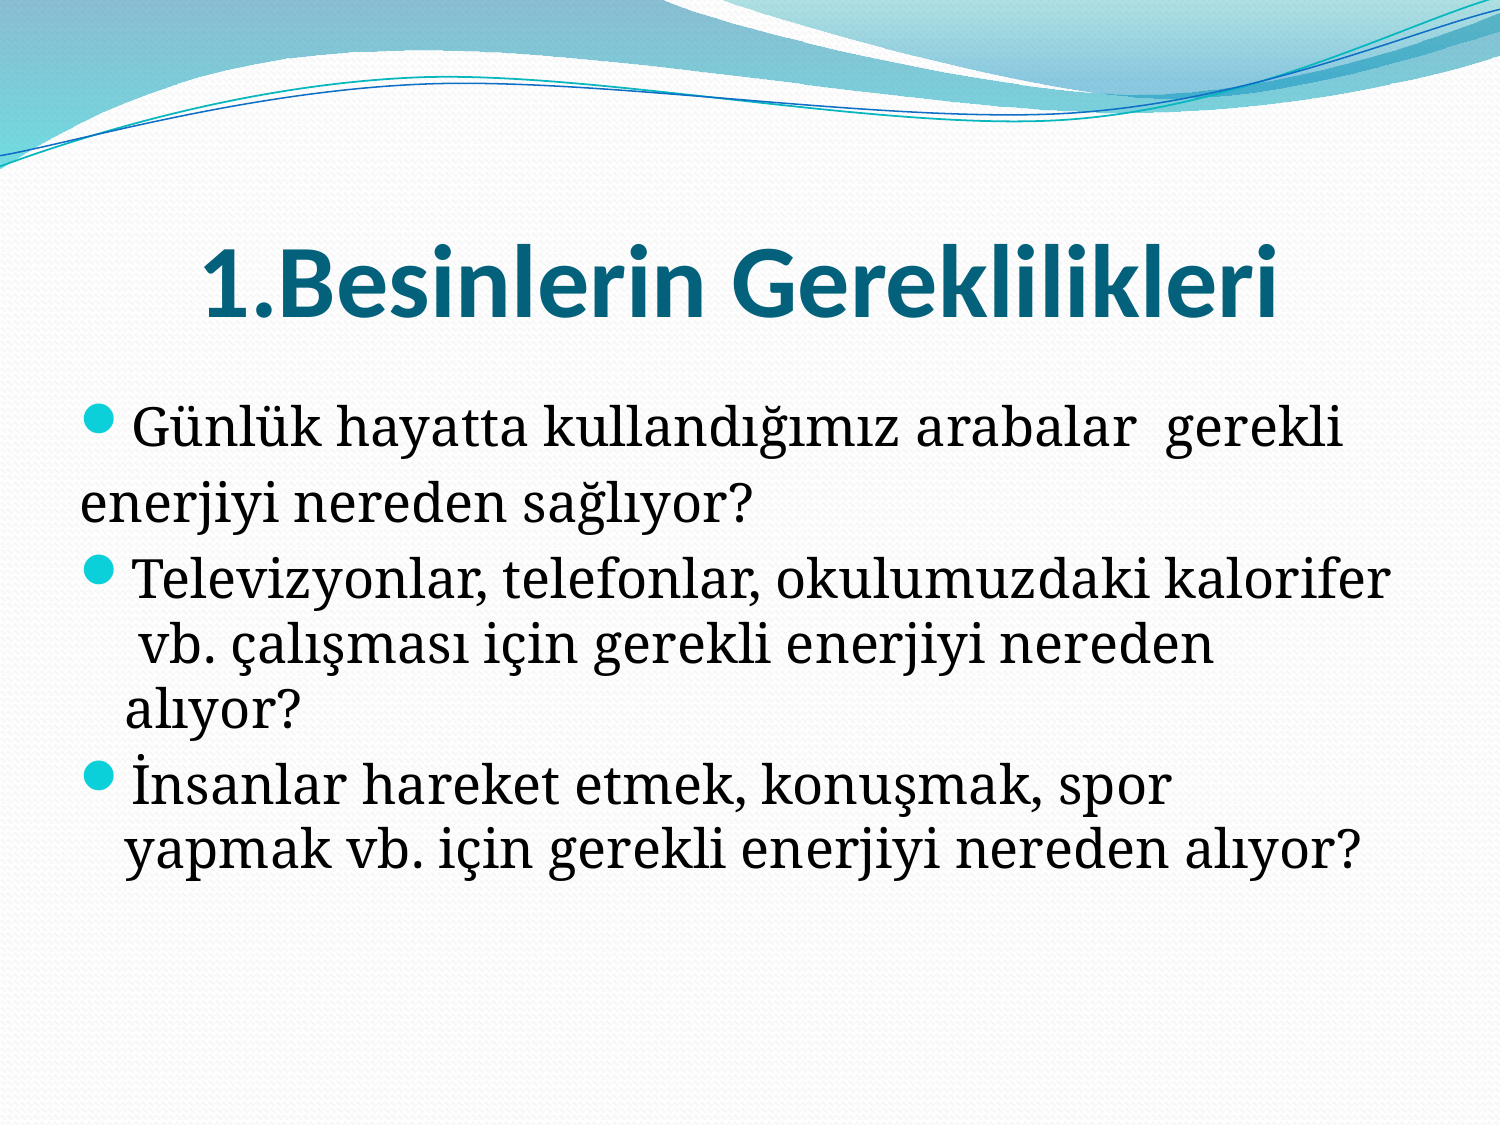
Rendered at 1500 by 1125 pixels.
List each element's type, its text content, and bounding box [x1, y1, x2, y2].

list Günlük hayatta kullandığımız arabalar gerekli enerjiyi nereden sağlıyor? Televizyonlar, telefonlar, okulumuzdaki kalorifer vb. çalışması için gerekli enerjiyi nereden alıyor? İnsanlar hareket etmek, konuşmak, spor yapmak vb. için gerekli enerjiyi nereden alıyor? [64, 385, 1415, 962]
text_box 1.Besinlerin Gereklilikleri [64, 160, 1415, 339]
